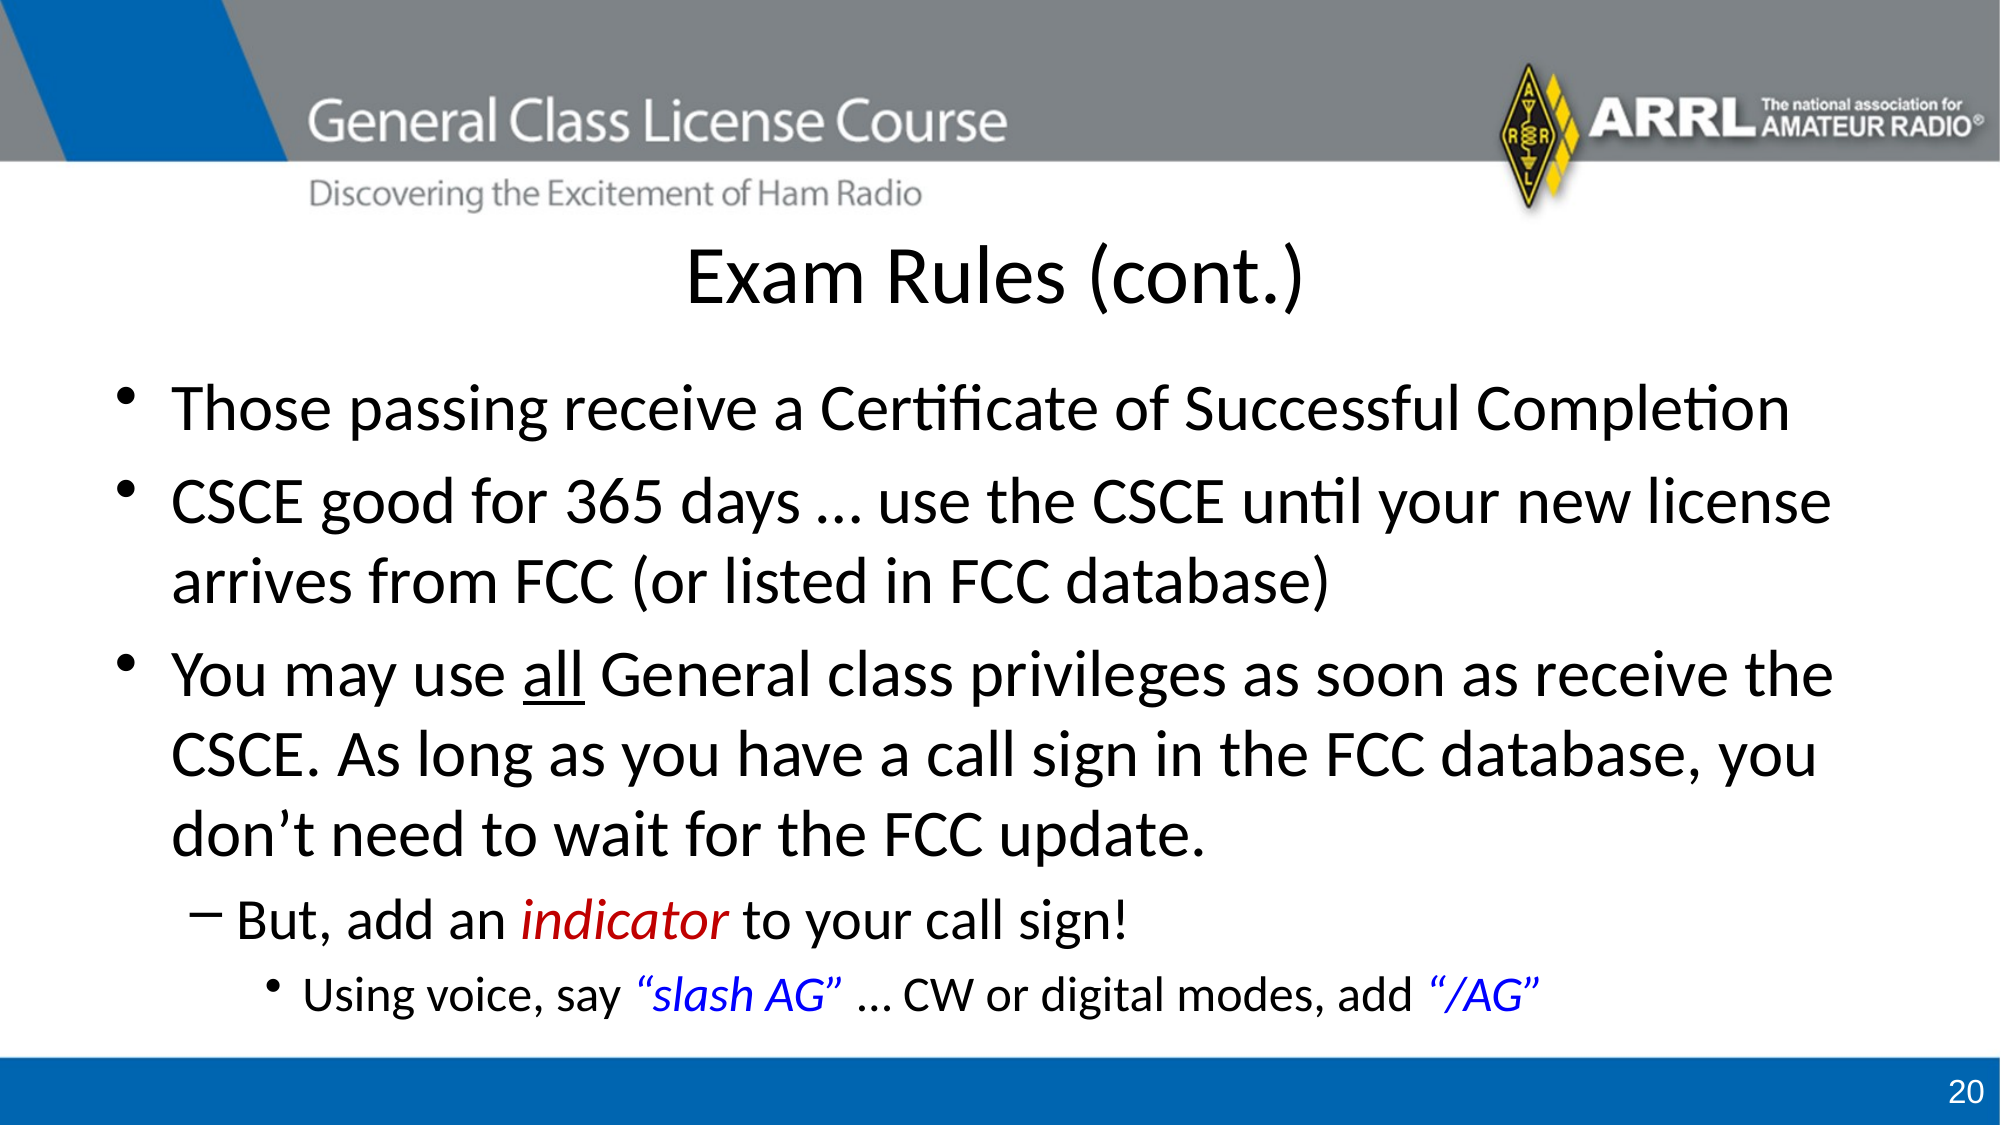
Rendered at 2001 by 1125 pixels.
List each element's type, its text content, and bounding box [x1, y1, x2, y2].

text_box 20 [1912, 1062, 2000, 1118]
picture [0, 0, 2001, 1125]
list Those passing receive a Certificate of Successful Completion CSCE good for 365 days … use the CSCE until your new license arrives from FCC (or listed in FCC database) You may use all General class privileges as soon as receive the CSCE. As long as you have a call sign in the FCC database, you don’t need to wait for the FCC update. But, add an indicator to your call sign! Using voice, say “slash AG” … CW or digital modes, add “/AG” [99, 355, 1900, 1075]
title Exam Rules (cont.) [96, 212, 1897, 356]
